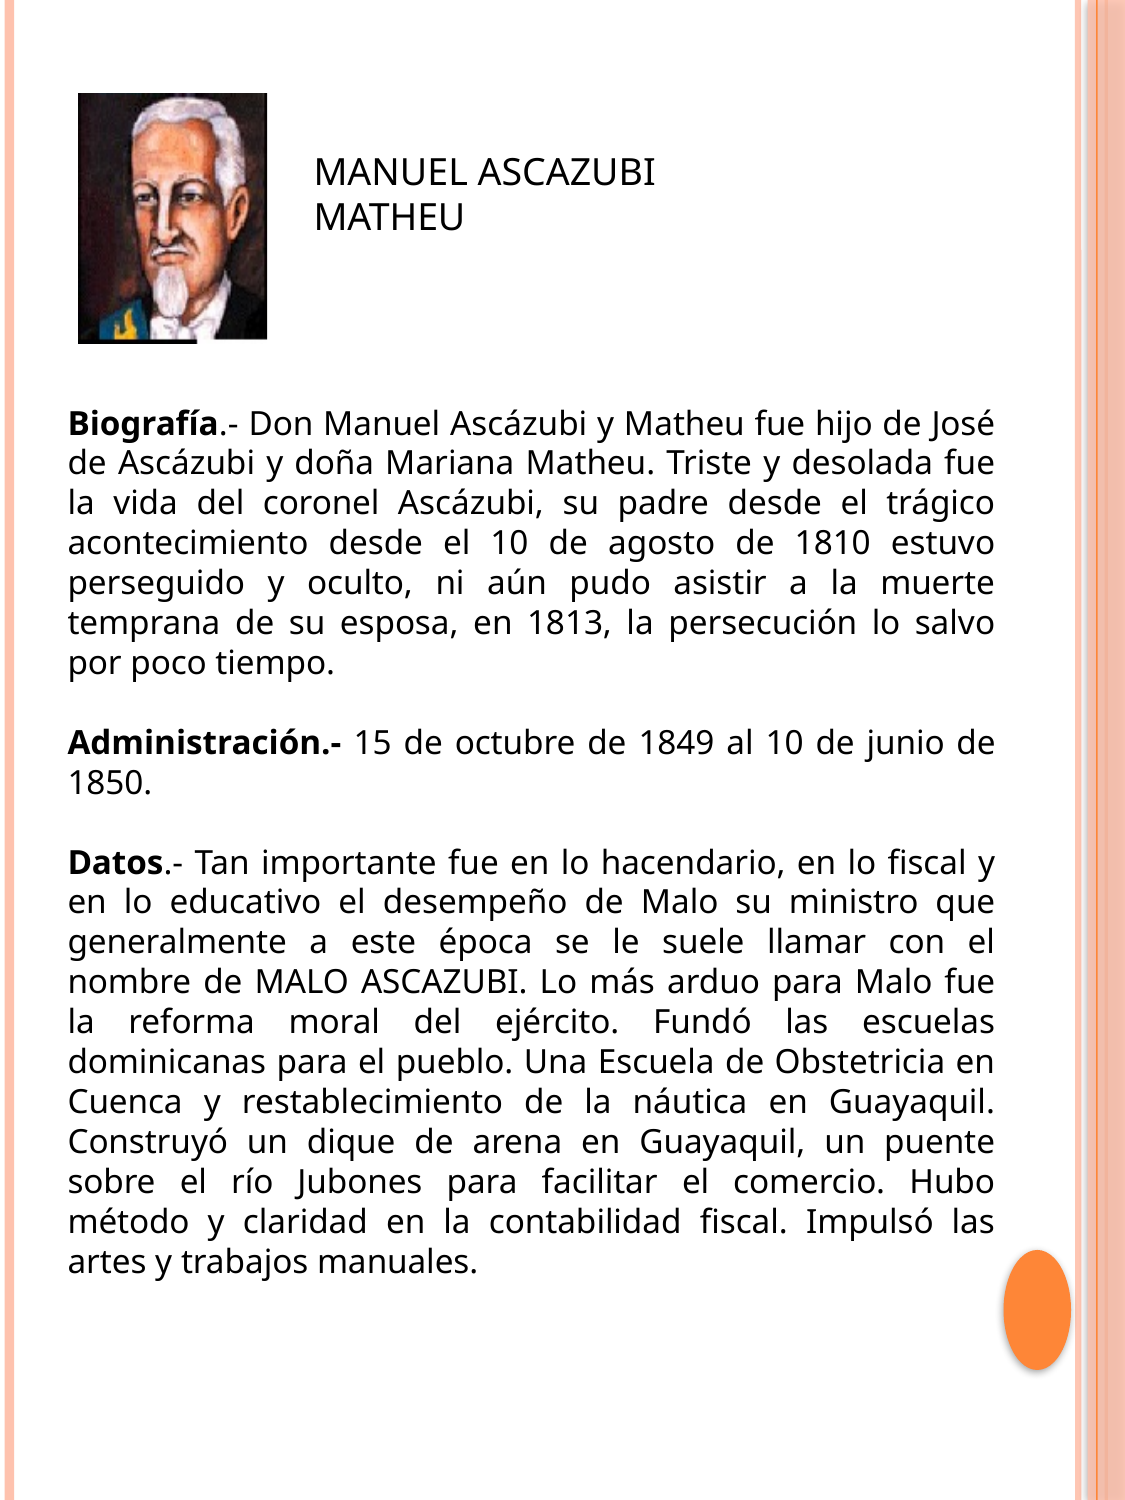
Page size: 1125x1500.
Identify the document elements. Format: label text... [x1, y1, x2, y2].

text_box MANUEL ASCAZUBI MATHEU [298, 140, 774, 291]
text_box Biografía.- Don Manuel Ascázubi y Matheu fue hijo de José de Ascázubi y doña Mariana Matheu. Triste y desolada fue la vida del coronel Ascázubi, su padre desde el trágico acontecimiento desde el 10 de agosto de 1810 estuvo perseguido y oculto, ni aún pudo asistir a la muerte temprana de su esposa, en 1813, la persecución lo salvo por poco tiempo. Administración.- 15 de octubre de 1849 al 10 de junio de 1850. Datos.- Tan importante fue en lo hacendario, en lo fiscal y en lo educativo el desempeño de Malo su ministro que generalmente a este época se le suele llamar con el nombre de MALO ASCAZUBI. Lo más arduo para Malo fue la reforma moral del ejército. Fundó las escuelas dominicanas para el pueblo. Una Escuela de Obstetricia en Cuenca y restablecimiento de la náutica en Guayaquil. Construyó un dique de arena en Guayaquil, un puente sobre el río Jubones para facilitar el comercio. Hubo método y claridad en la contabilidad fiscal. Impulsó las artes y trabajos manuales. [52, 394, 1012, 1328]
picture [77, 93, 268, 345]
